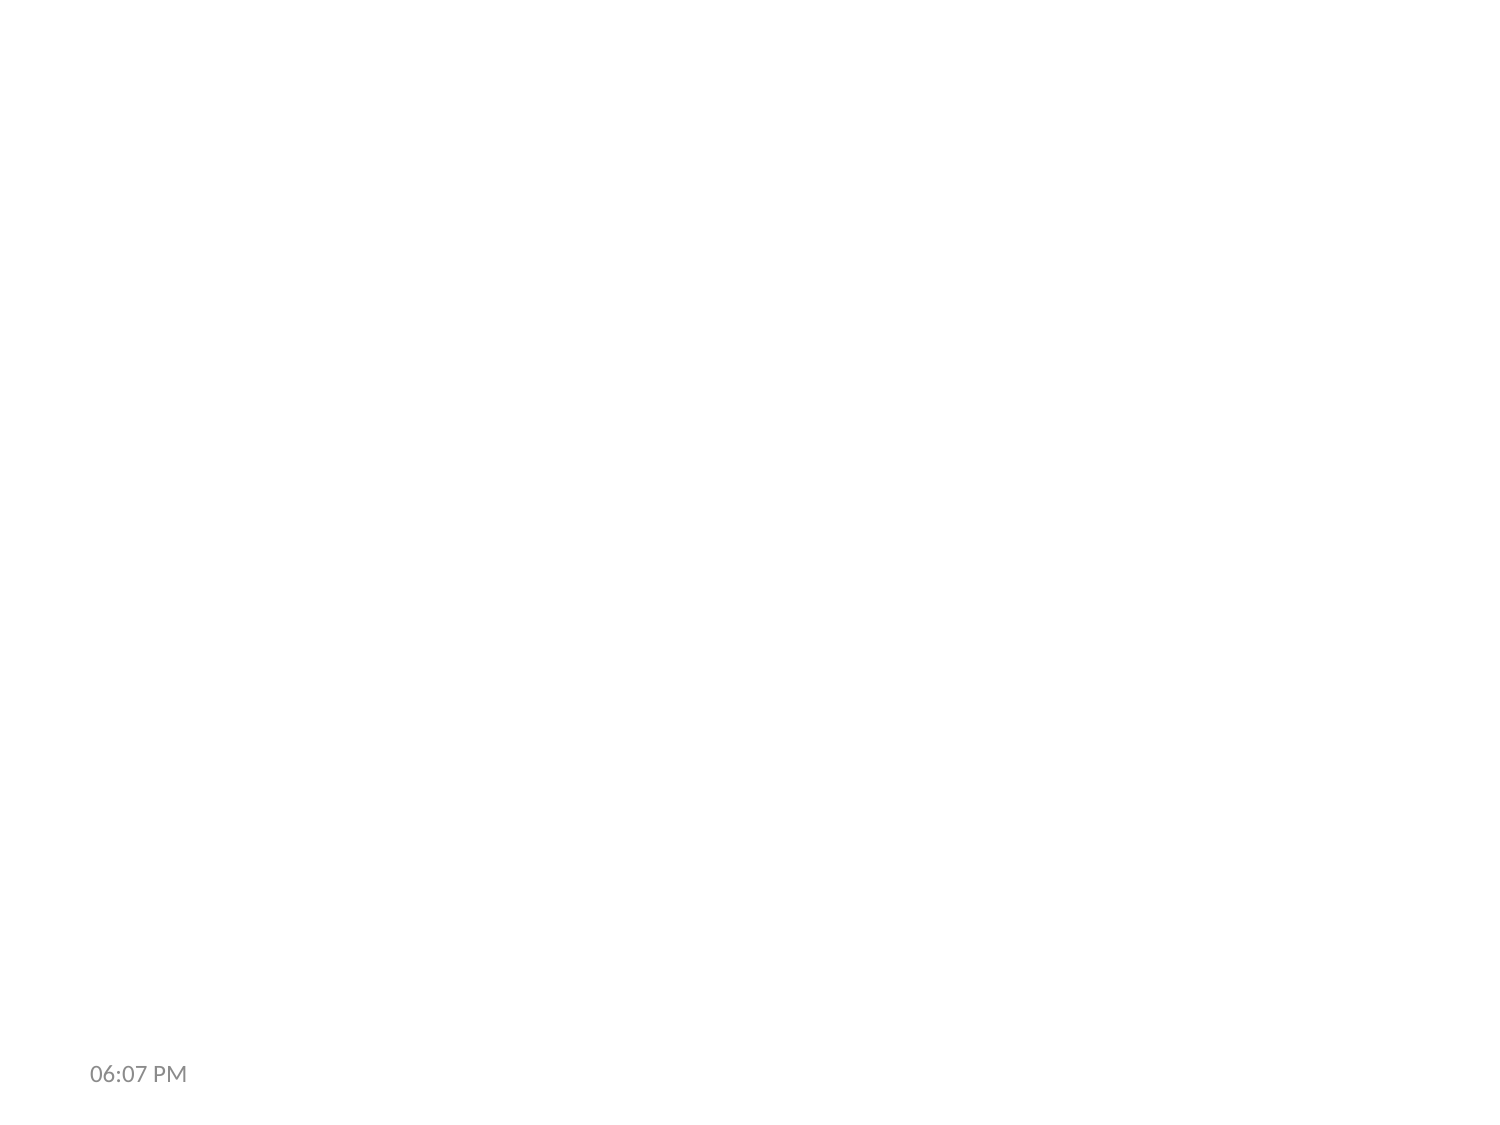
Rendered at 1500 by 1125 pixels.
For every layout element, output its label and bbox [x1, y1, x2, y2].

slide_number [75, 1042, 425, 1103]
